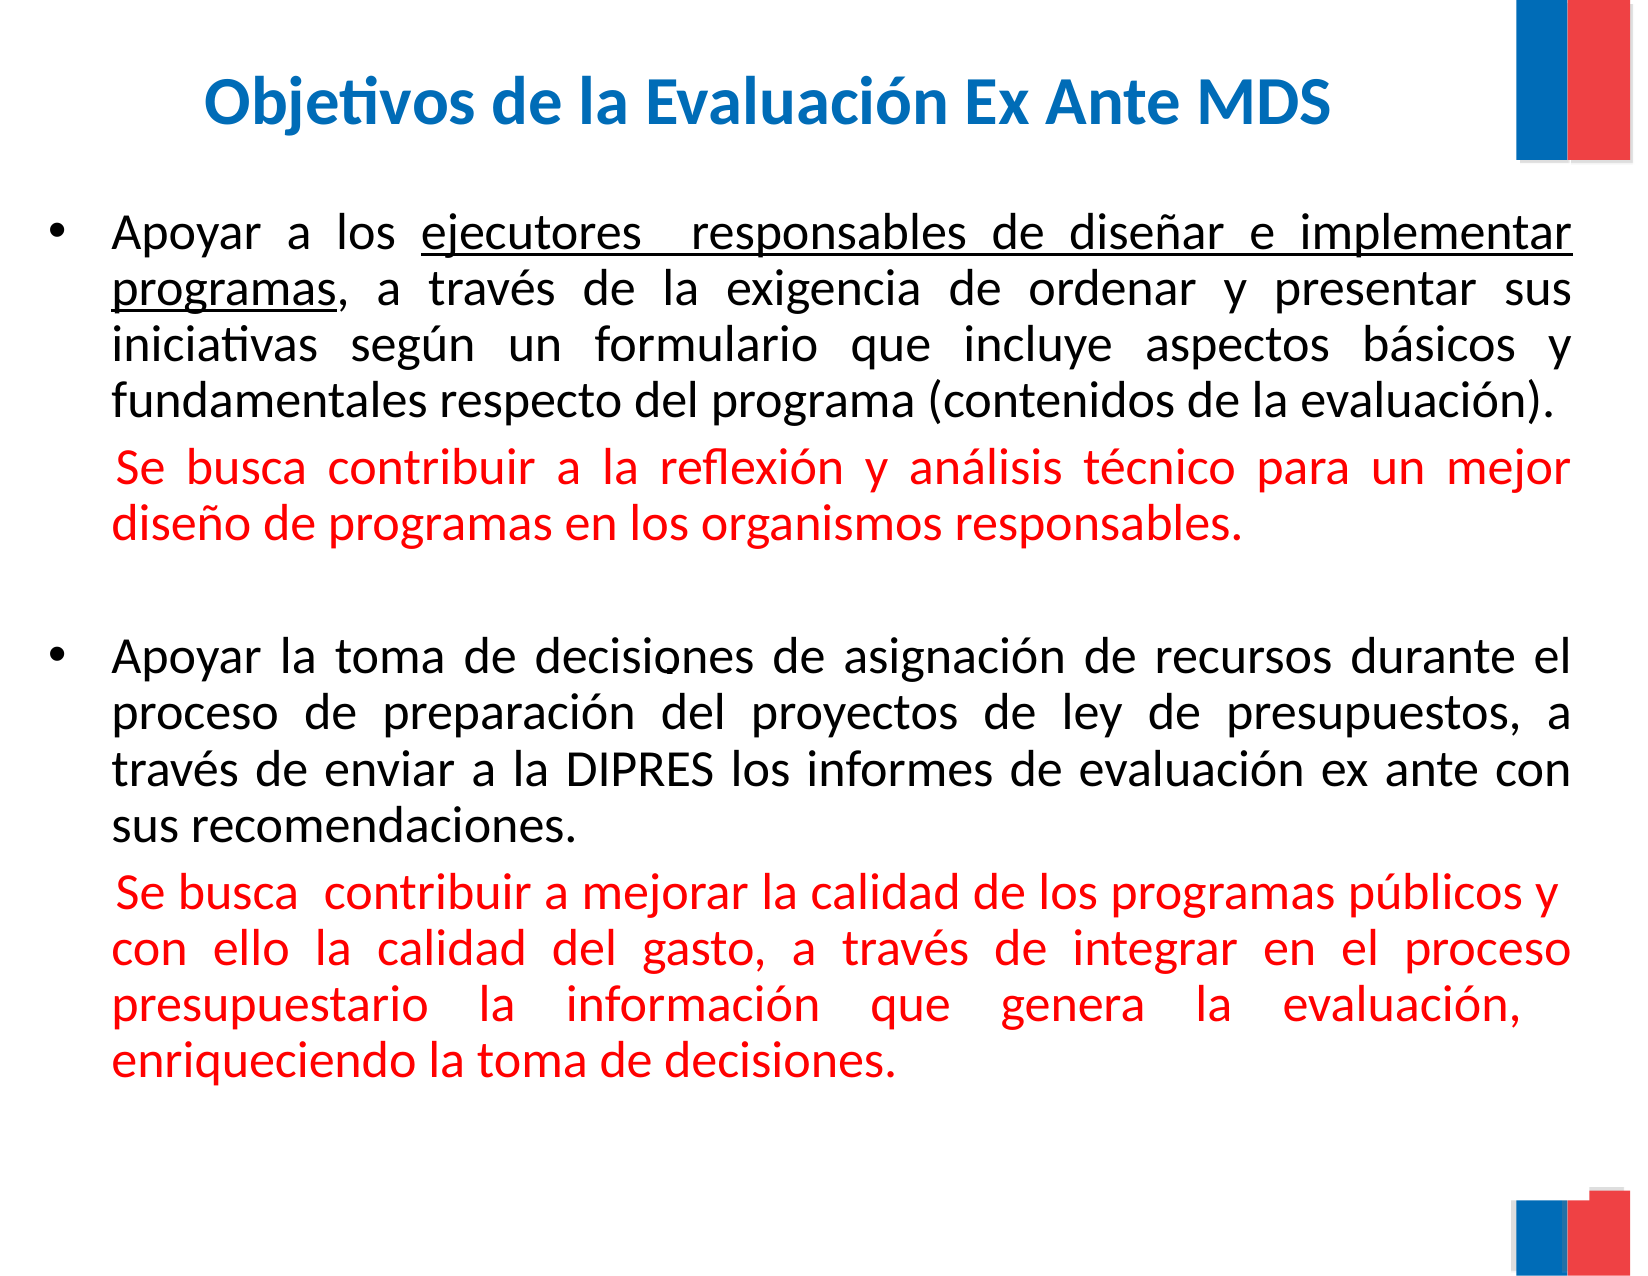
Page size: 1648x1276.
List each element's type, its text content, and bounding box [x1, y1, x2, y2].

text_box . [645, 609, 1580, 694]
list Apoyar a los ejecutores responsables de diseñar e implementar programas, a través de la exigencia de ordenar y presentar sus iniciativas según un formulario que incluye aspectos básicos y fundamentales respecto del programa (contenidos de la evaluación). Se busca contribuir a la reflexión y análisis técnico para un mejor diseño de programas en los organismos responsables. Apoyar la toma de decisiones de asignación de recursos durante el proceso de preparación del proyectos de ley de presupuestos, a través de enviar a la DIPRES los informes de evaluación ex ante con sus recomendaciones. Se busca contribuir a mejorar la calidad de los programas públicos y con ello la calidad del gasto, a través de integrar en el proceso presupuestario la información que genera la evaluación, enriqueciendo la toma de decisiones. [32, 195, 1590, 1201]
title Objetivos de la Evaluación Ex Ante MDS [174, 47, 1380, 155]
text_box [590, 878, 1607, 956]
text_box [914, 477, 1275, 648]
